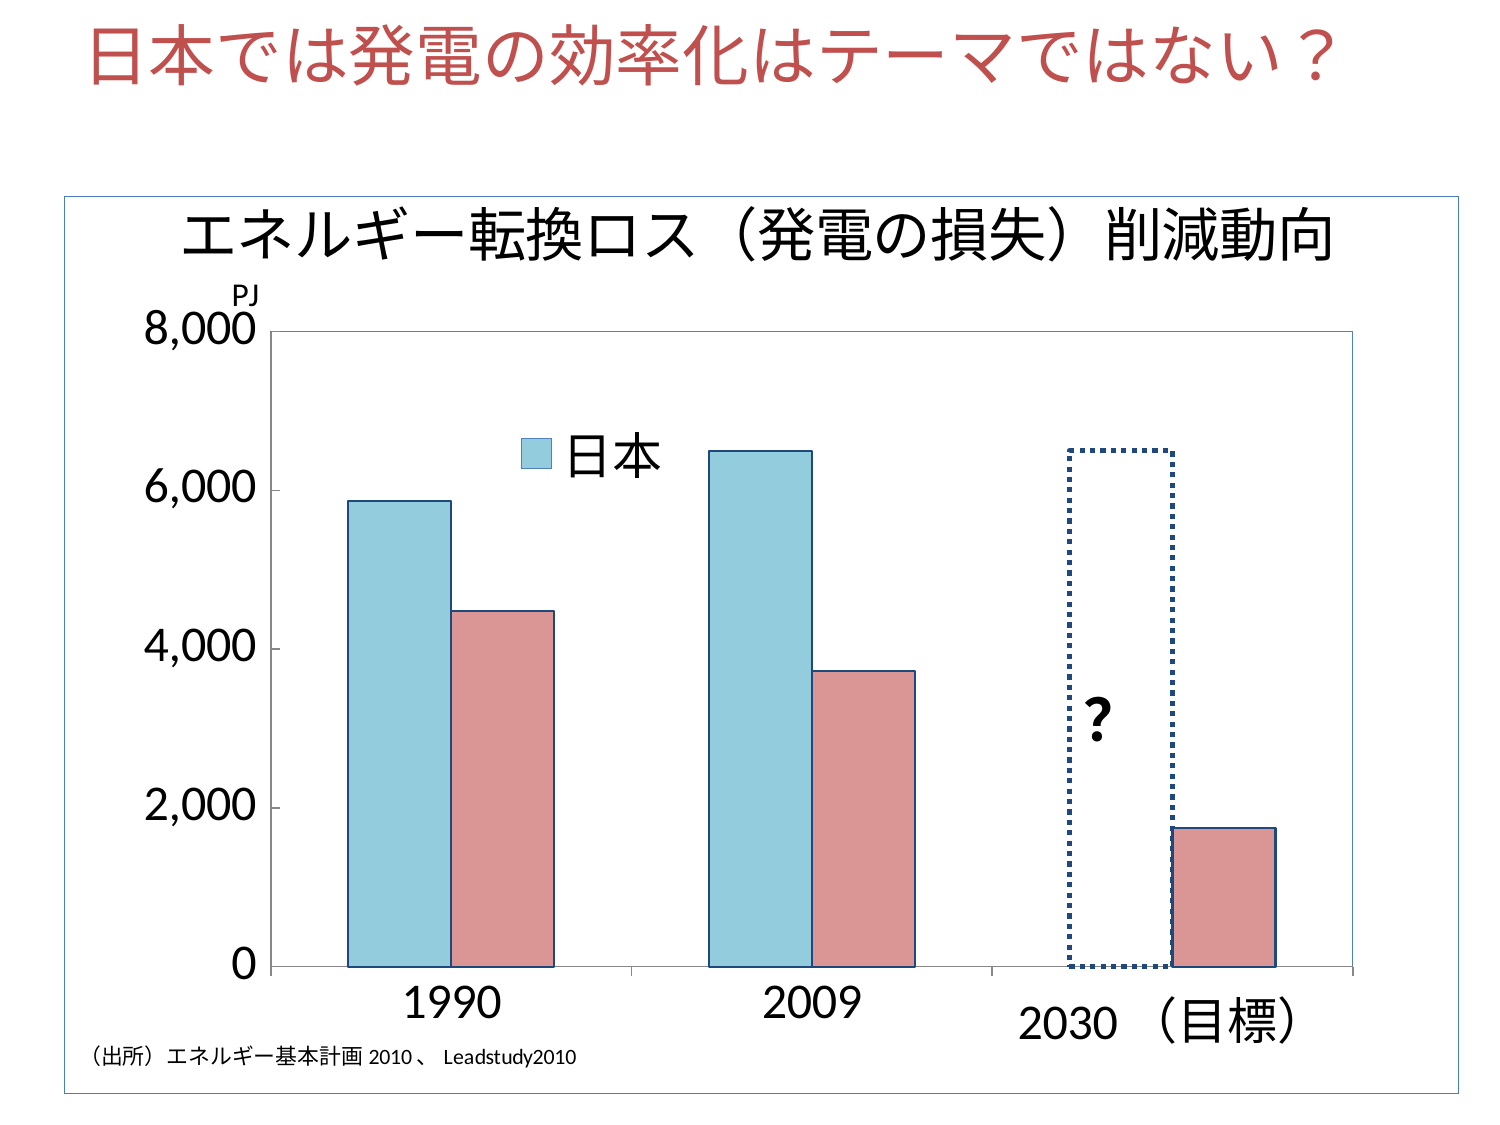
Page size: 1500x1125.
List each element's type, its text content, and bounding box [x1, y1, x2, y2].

chart [64, 195, 1459, 1095]
text_box 日本では発電の効率化はテーマではない？ [64, 5, 1435, 101]
